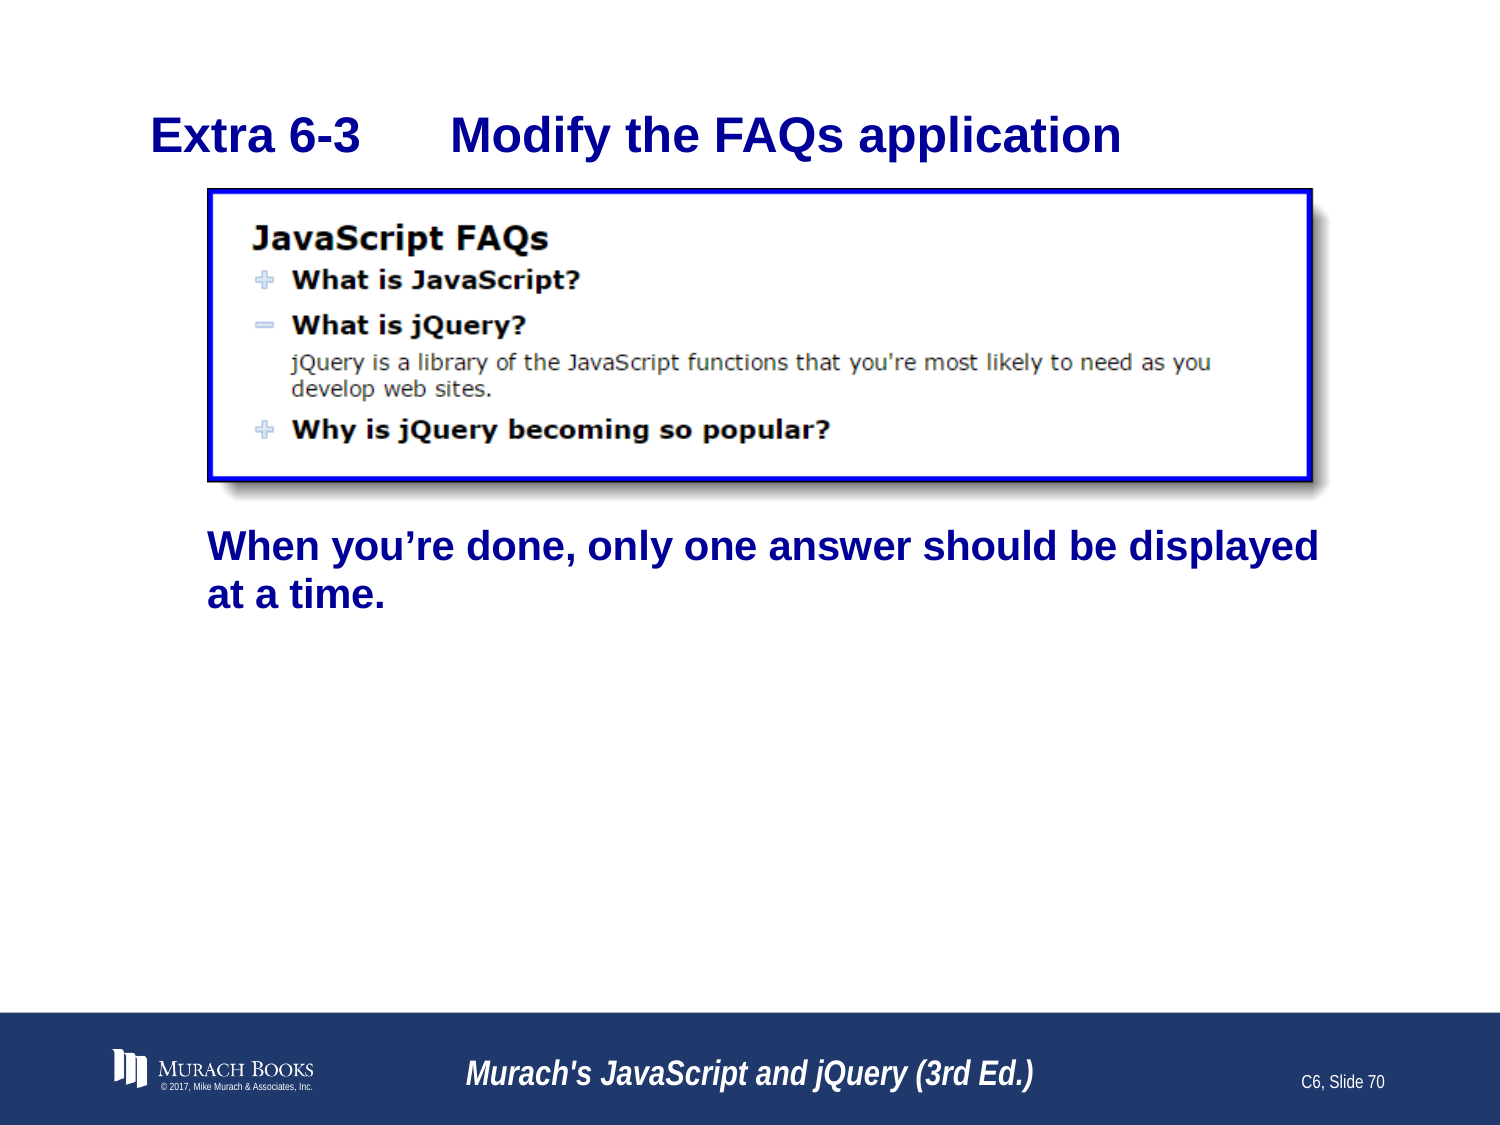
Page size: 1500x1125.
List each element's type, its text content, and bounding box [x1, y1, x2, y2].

slide_number C6, Slide 70 [1087, 1025, 1400, 1100]
footer © 2017, Mike Murach & Associates, Inc. [12, 1025, 463, 1100]
slide_number Murach's JavaScript and jQuery (3rd Ed.) [463, 1025, 1050, 1100]
title Extra 6-3 Modify the FAQs application [150, 102, 1350, 164]
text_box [149, 187, 1350, 631]
